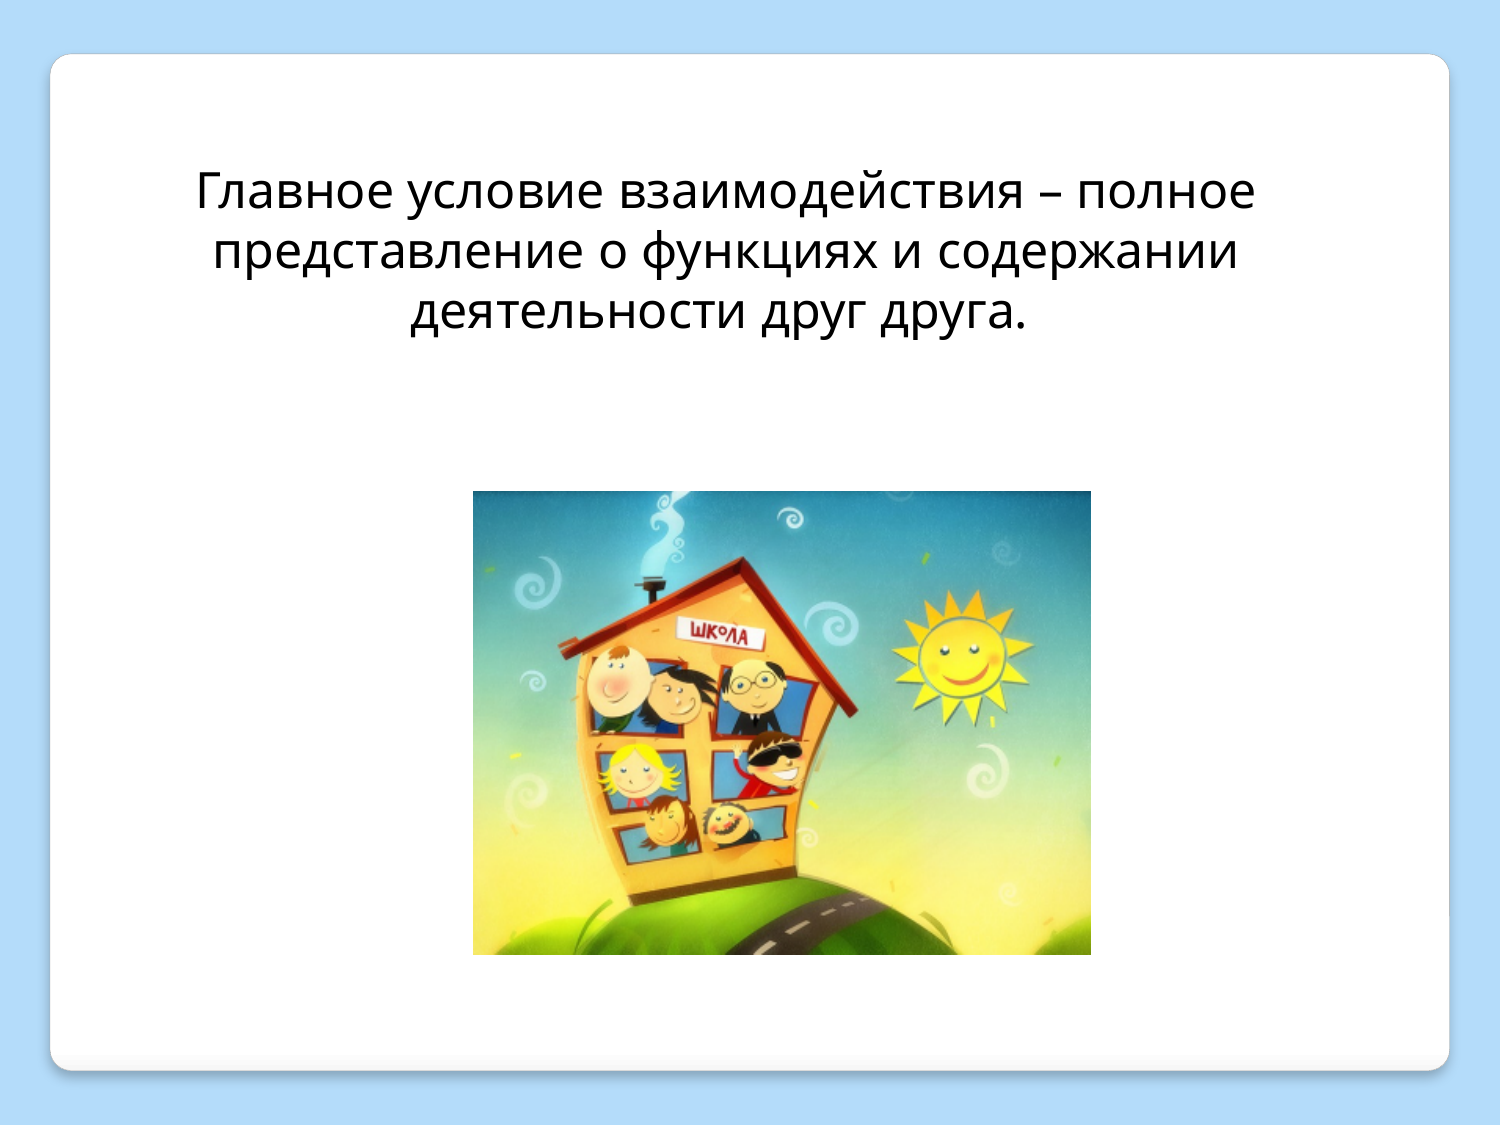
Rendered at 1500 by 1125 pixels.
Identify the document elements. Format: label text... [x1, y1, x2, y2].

picture [472, 491, 1091, 955]
text_box Главное условие взаимодействия – полное представление о функциях и содержании деятельности друг друга. [76, 151, 1376, 467]
